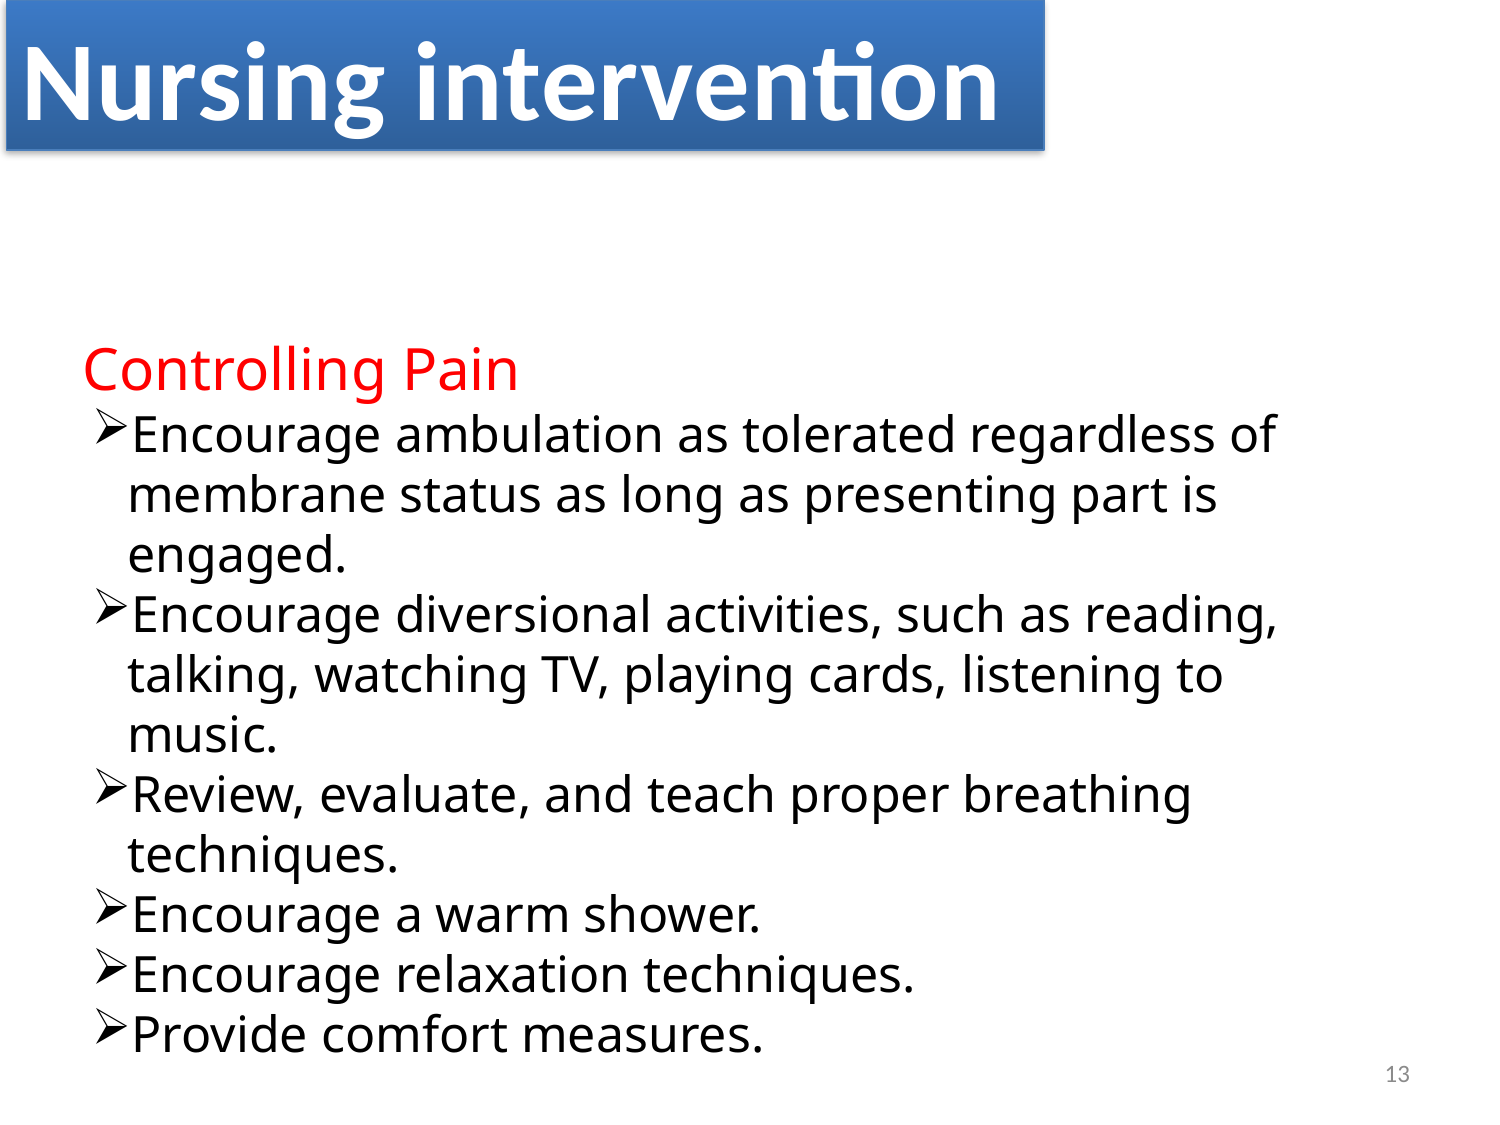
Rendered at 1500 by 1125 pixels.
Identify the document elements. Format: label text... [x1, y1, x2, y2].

text_box Controlling Pain Encourage ambulation as tolerated regardless of membrane status as long as presenting part is engaged. Encourage diversional activities, such as reading, talking, watching TV, playing cards, listening to music. Review, evaluate, and teach proper breathing techniques. Encourage a warm shower. Encourage relaxation techniques. Provide comfort measures. [37, 324, 1400, 1070]
text_box Nursing intervention [6, 0, 1045, 151]
slide_number 13 [1074, 1042, 1425, 1103]
